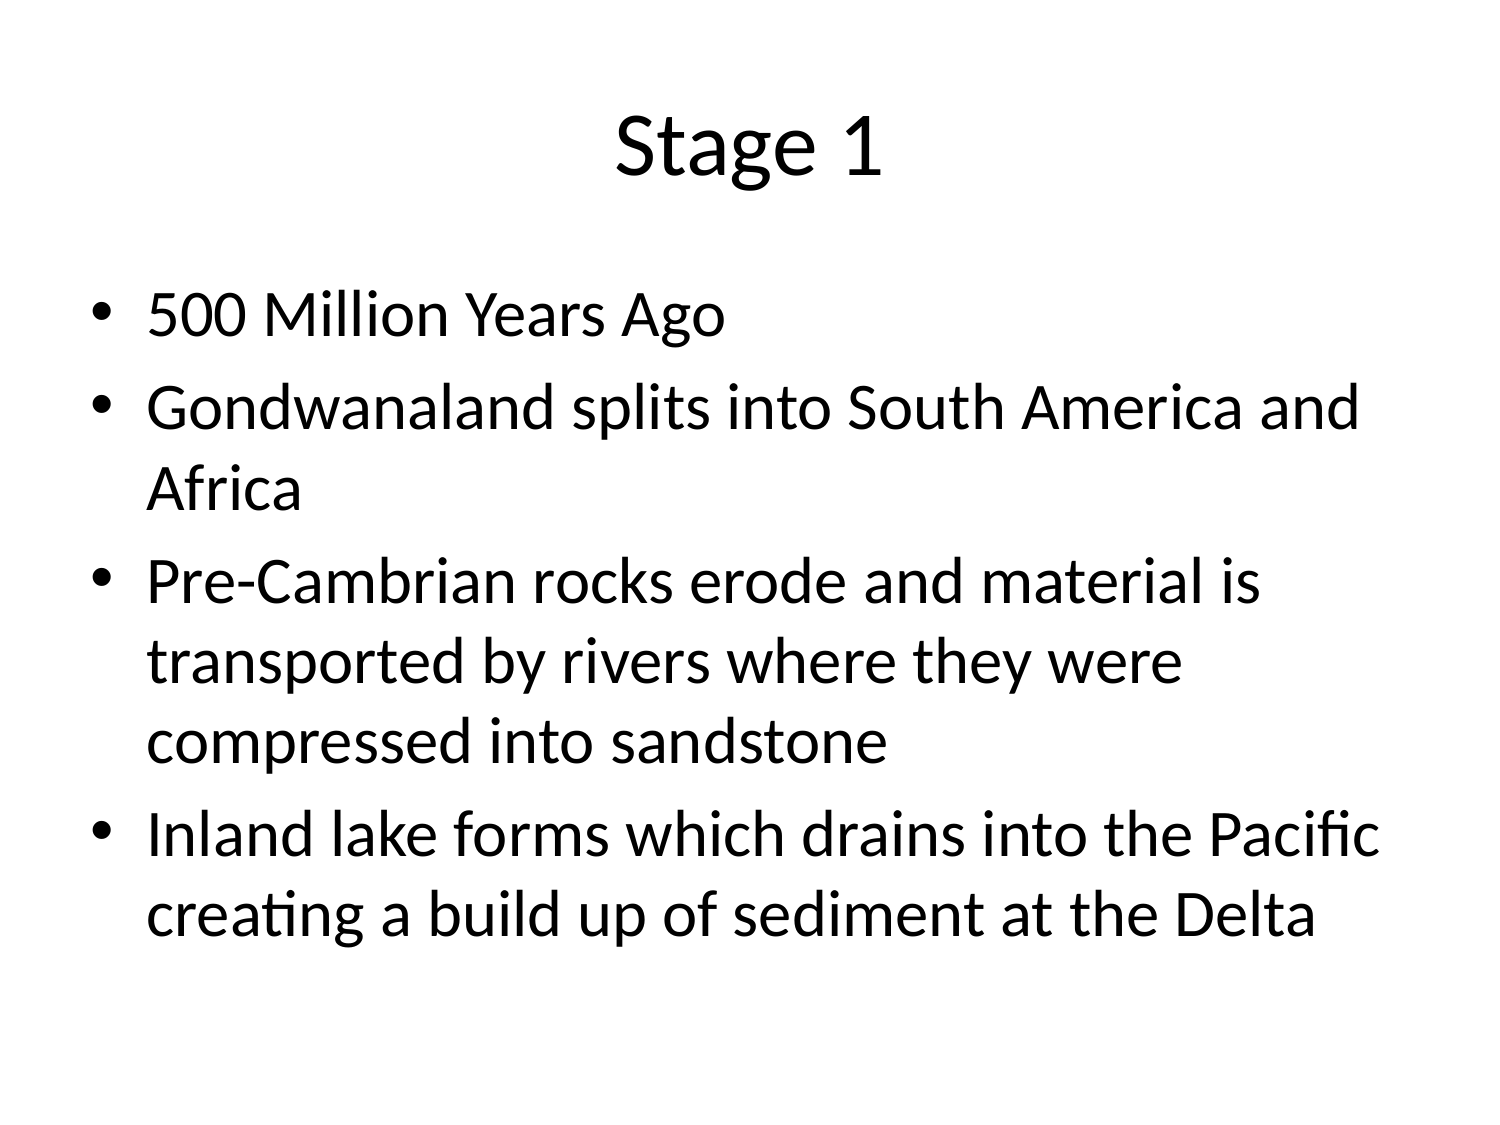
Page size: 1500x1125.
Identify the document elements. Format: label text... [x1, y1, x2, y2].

list 500 Million Years Ago Gondwanaland splits into South America and Africa Pre-Cambrian rocks erode and material is transported by rivers where they were compressed into sandstone Inland lake forms which drains into the Pacific creating a build up of sediment at the Delta [75, 262, 1425, 1005]
title Stage 1 [75, 45, 1425, 233]
